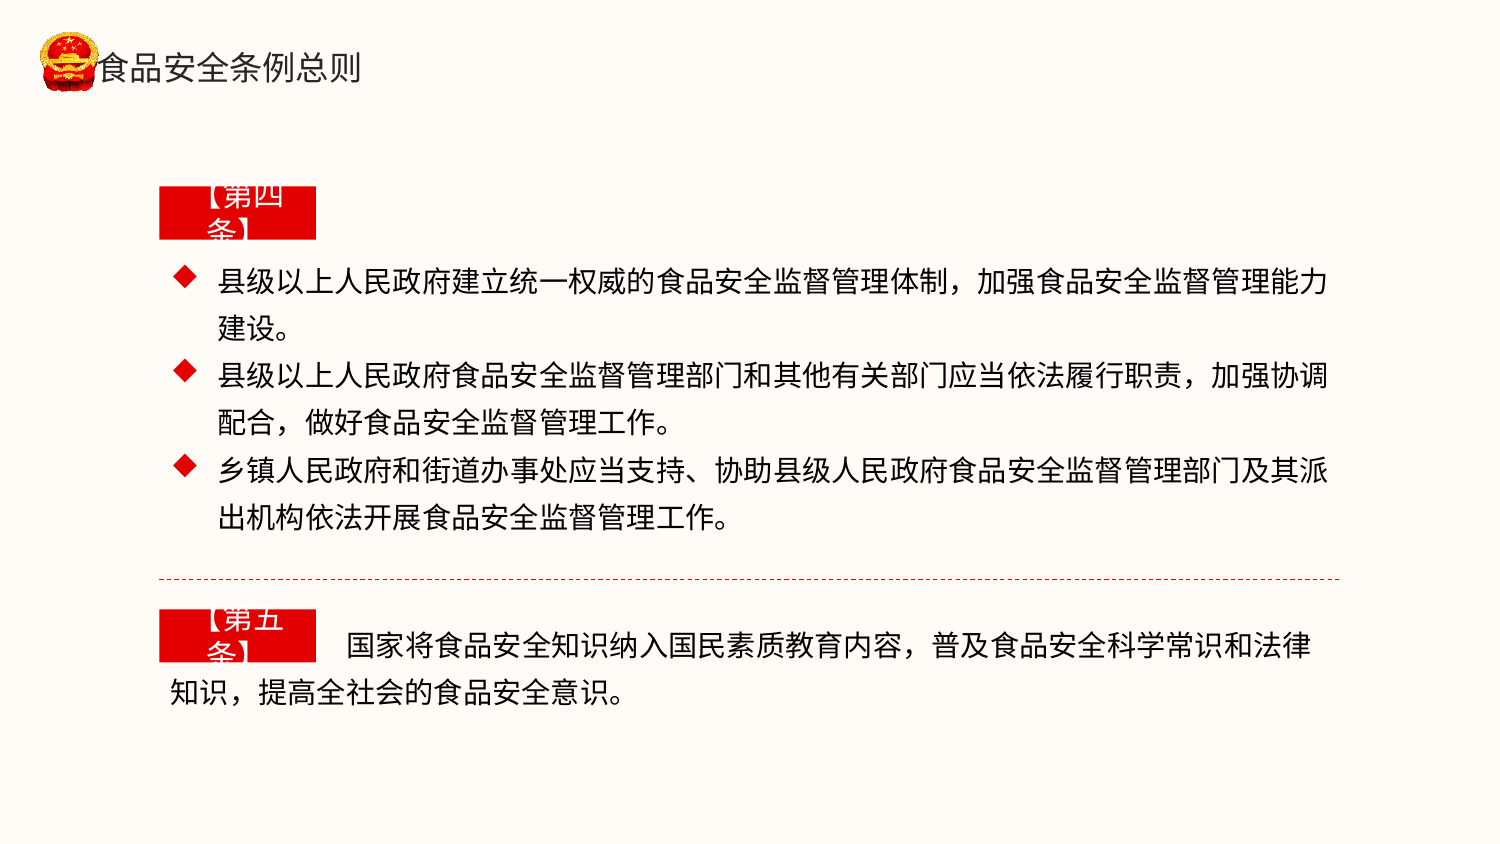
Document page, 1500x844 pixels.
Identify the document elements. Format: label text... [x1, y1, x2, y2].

text_box 县级以上人民政府建立统一权威的食品安全监督管理体制，加强食品安全监督管理能力建设。 县级以上人民政府食品安全监督管理部门和其他有关部门应当依法履行职责，加强协调配合，做好食品安全监督管理工作。 乡镇人民政府和街道办事处应当支持、协助县级人民政府食品安全监督管理部门及其派出机构依法开展食品安全监督管理工作。 [159, 245, 1341, 540]
text_box 国家将食品安全知识纳入国民素质教育内容，普及食品安全科学常识和法律知识，提高全社会的食品安全意识。 [159, 609, 1341, 715]
text_box 【第五条】 [158, 608, 317, 664]
text_box 食品安全条例总则 [81, 37, 588, 98]
picture [31, 21, 104, 97]
text_box 【第四条】 [158, 185, 317, 241]
